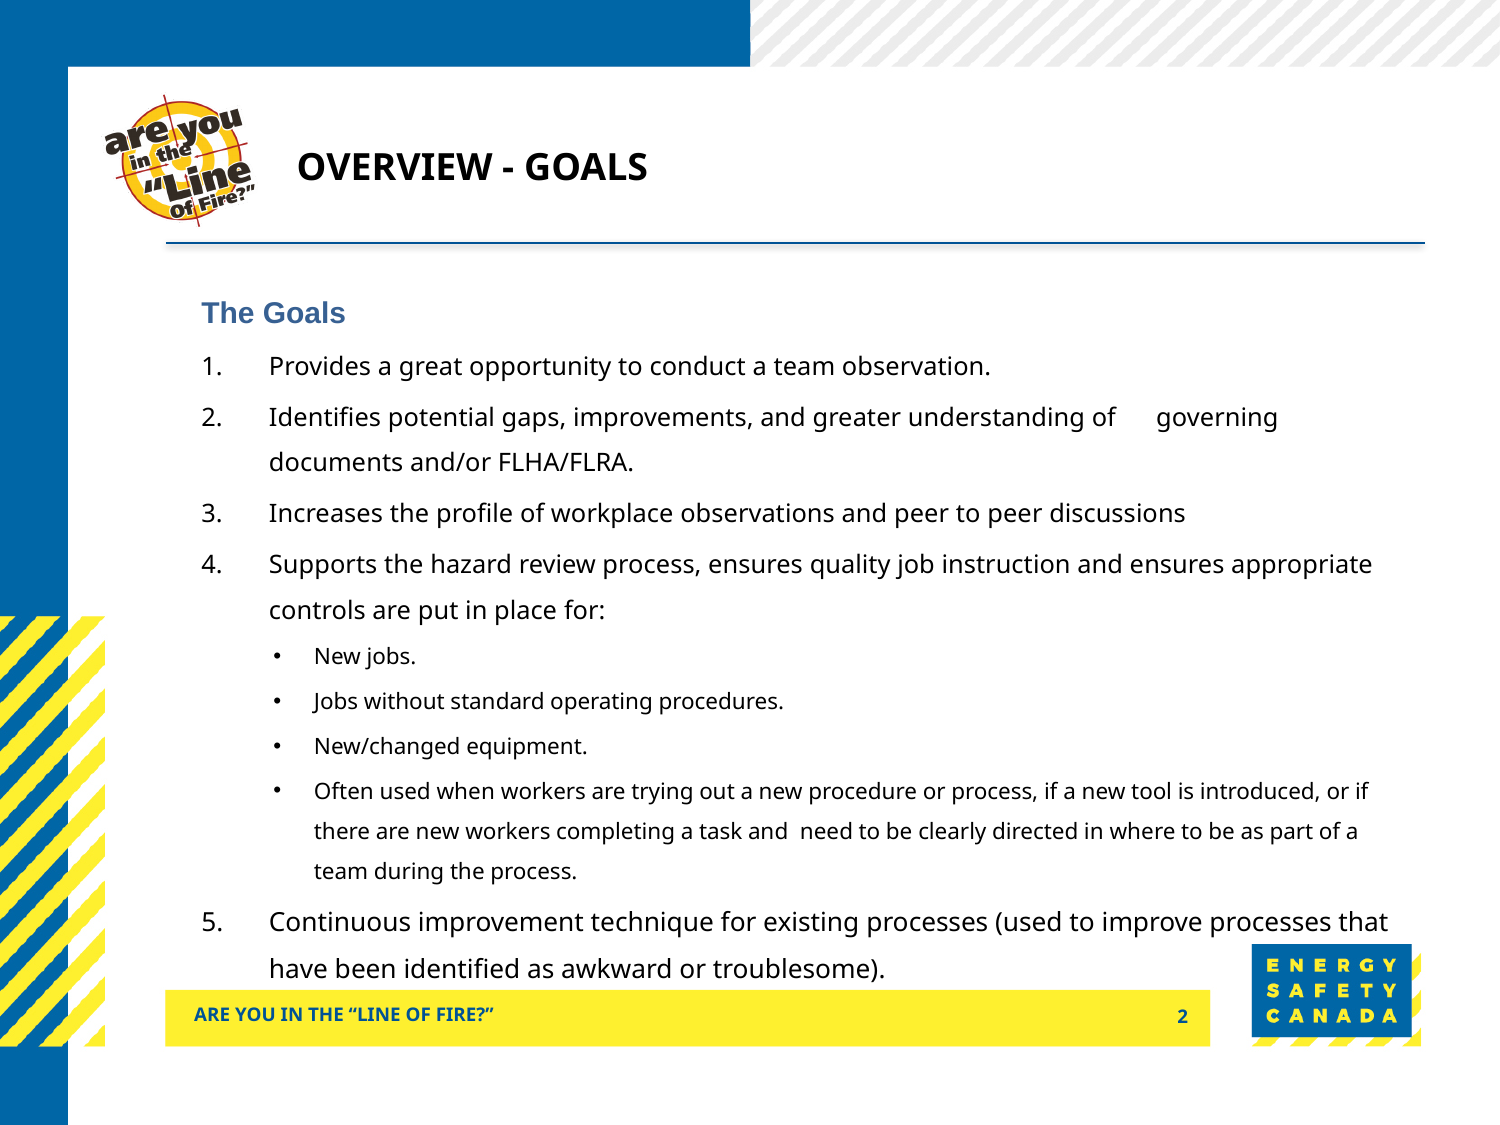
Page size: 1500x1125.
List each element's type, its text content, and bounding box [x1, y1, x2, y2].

picture [0, 0, 1500, 1125]
list The Goals Provides a great opportunity to conduct a team observation. Identifies potential gaps, improvements, and greater understanding of governing documents and/or FLHA/FLRA. Increases the profile of workplace observations and peer to peer discussions Supports the hazard review process, ensures quality job instruction and ensures appropriate controls are put in place for: New jobs. Jobs without standard operating procedures. New/changed equipment. Often used when workers are trying out a new procedure or process, if a new tool is introduced, or if there are new workers completing a task and need to be clearly directed in where to be as part of a team during the process. Continuous improvement technique for existing processes (used to improve processes that have been identified as awkward or troublesome). [167, 267, 1427, 1010]
footer ARE YOU IN THE “LINE OF FIRE?” [179, 1010, 1010, 1044]
slide_number 2 [1051, 1010, 1204, 1048]
title Overview - Goals [296, 135, 1427, 257]
